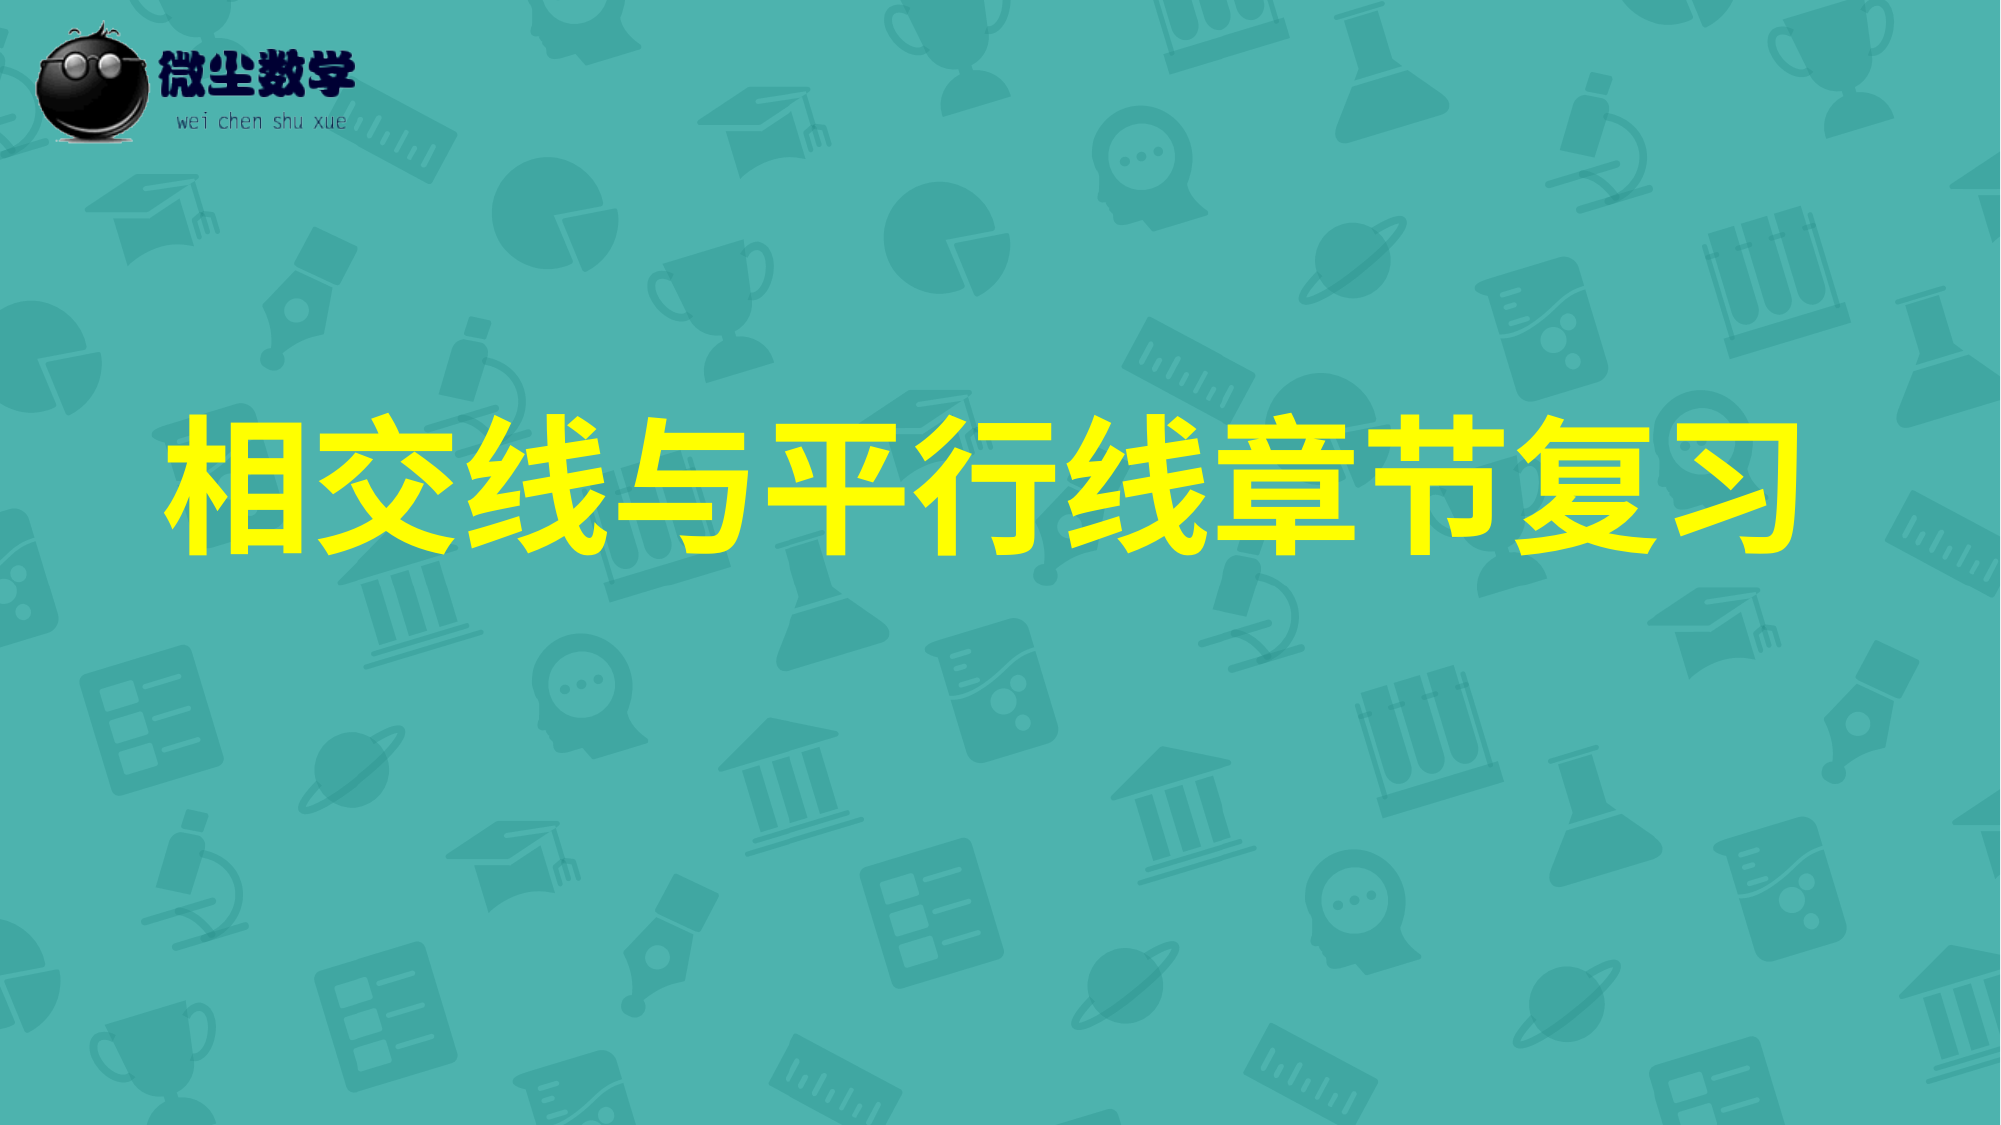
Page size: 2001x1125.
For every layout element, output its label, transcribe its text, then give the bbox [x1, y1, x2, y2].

text_box 相交线与平行线章节复习 [0, 385, 1973, 580]
picture [0, 0, 2001, 1125]
